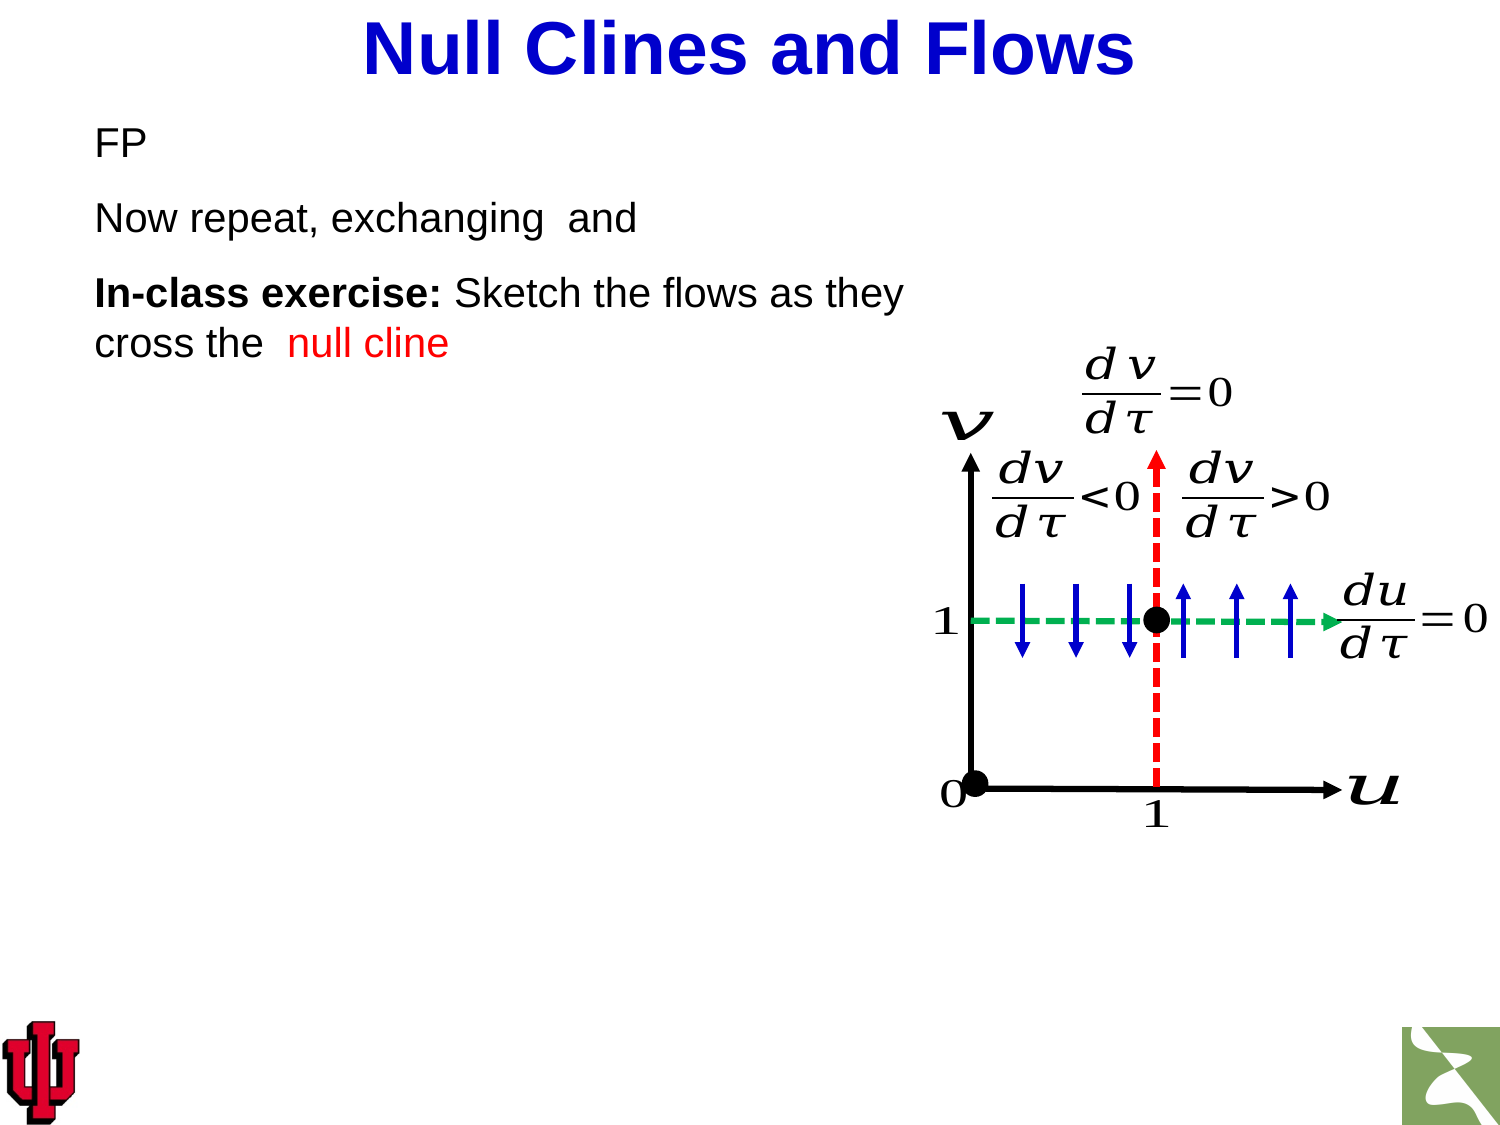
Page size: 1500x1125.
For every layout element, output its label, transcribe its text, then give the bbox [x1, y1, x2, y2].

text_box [929, 341, 1490, 838]
picture [1402, 1027, 1500, 1125]
title Null Clines and Flows [0, 0, 1500, 90]
picture [0, 1020, 80, 1125]
